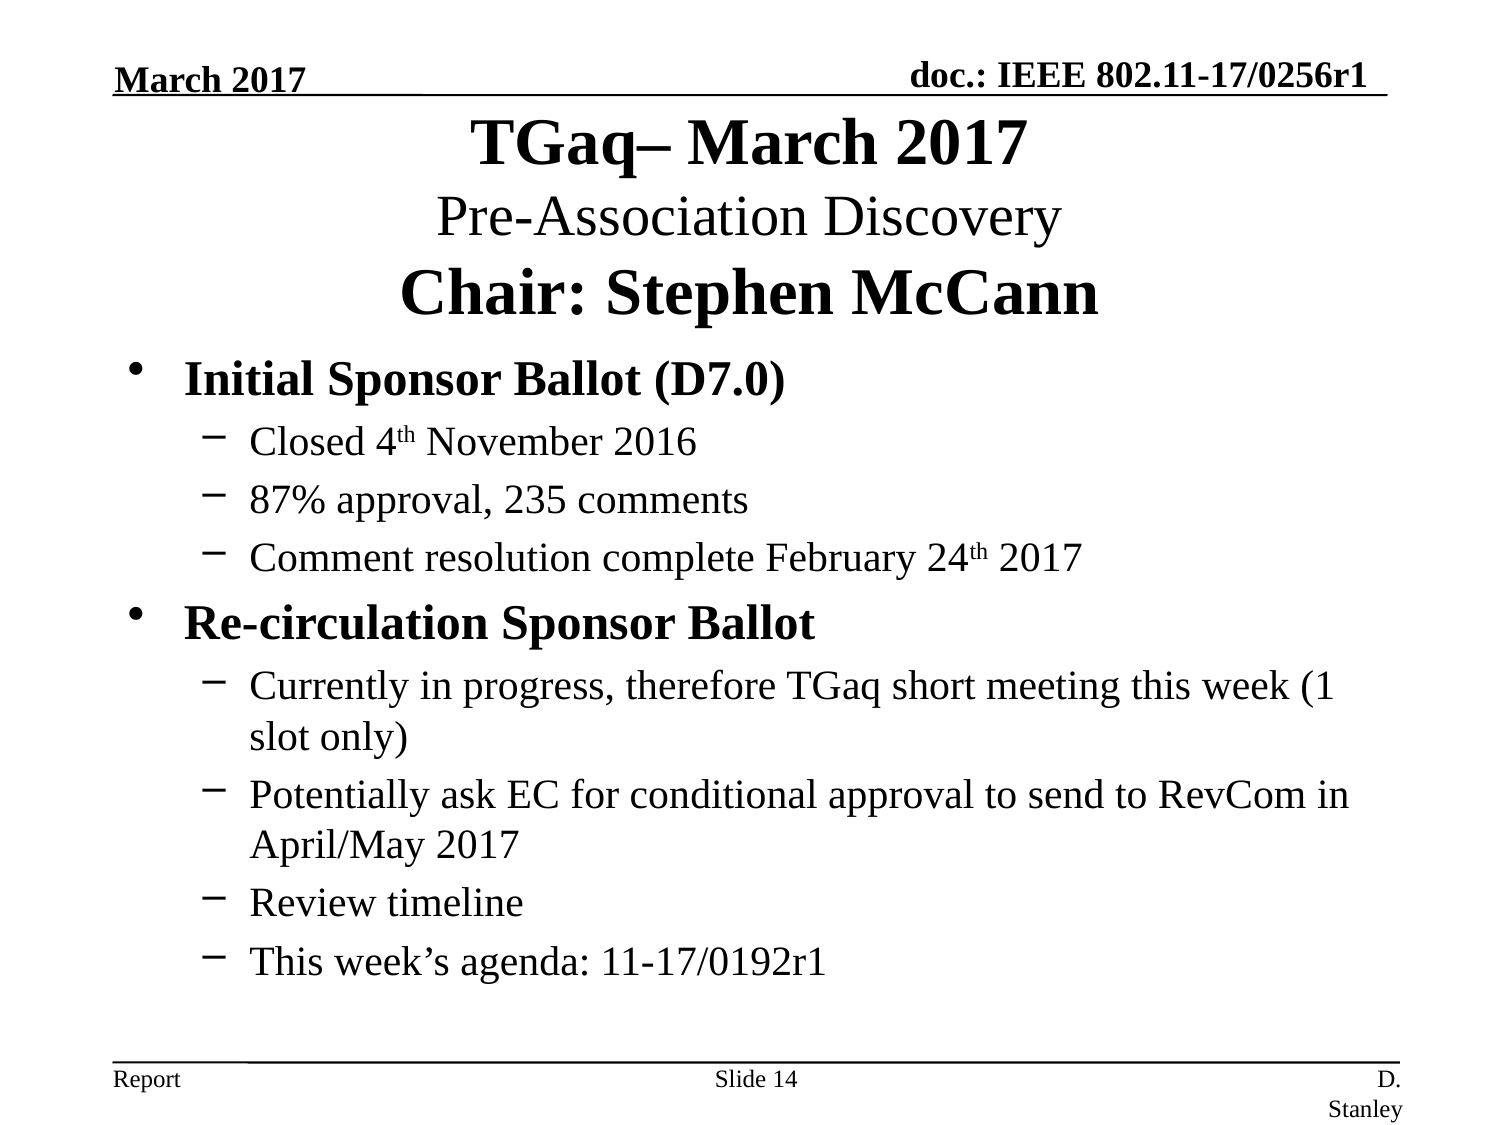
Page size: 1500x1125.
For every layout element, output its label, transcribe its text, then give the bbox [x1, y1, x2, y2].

slide_number Slide 14 [712, 1062, 800, 1093]
footer D. Stanley, HP Enterprise [1325, 1062, 1402, 1093]
title TGaq– March 2017 Pre-Association Discovery Chair: Stephen McCann [112, 125, 1388, 300]
list Initial Sponsor Ballot (D7.0) Closed 4th November 2016 87% approval, 235 comments Comment resolution complete February 24th 2017 Re-circulation Sponsor Ballot Currently in progress, therefore TGaq short meeting this week (1 slot only) Potentially ask EC for conditional approval to send to RevCom in April/May 2017 Review timeline This week’s agenda: 11-17/0192r1 [112, 337, 1388, 1038]
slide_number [114, 54, 374, 101]
